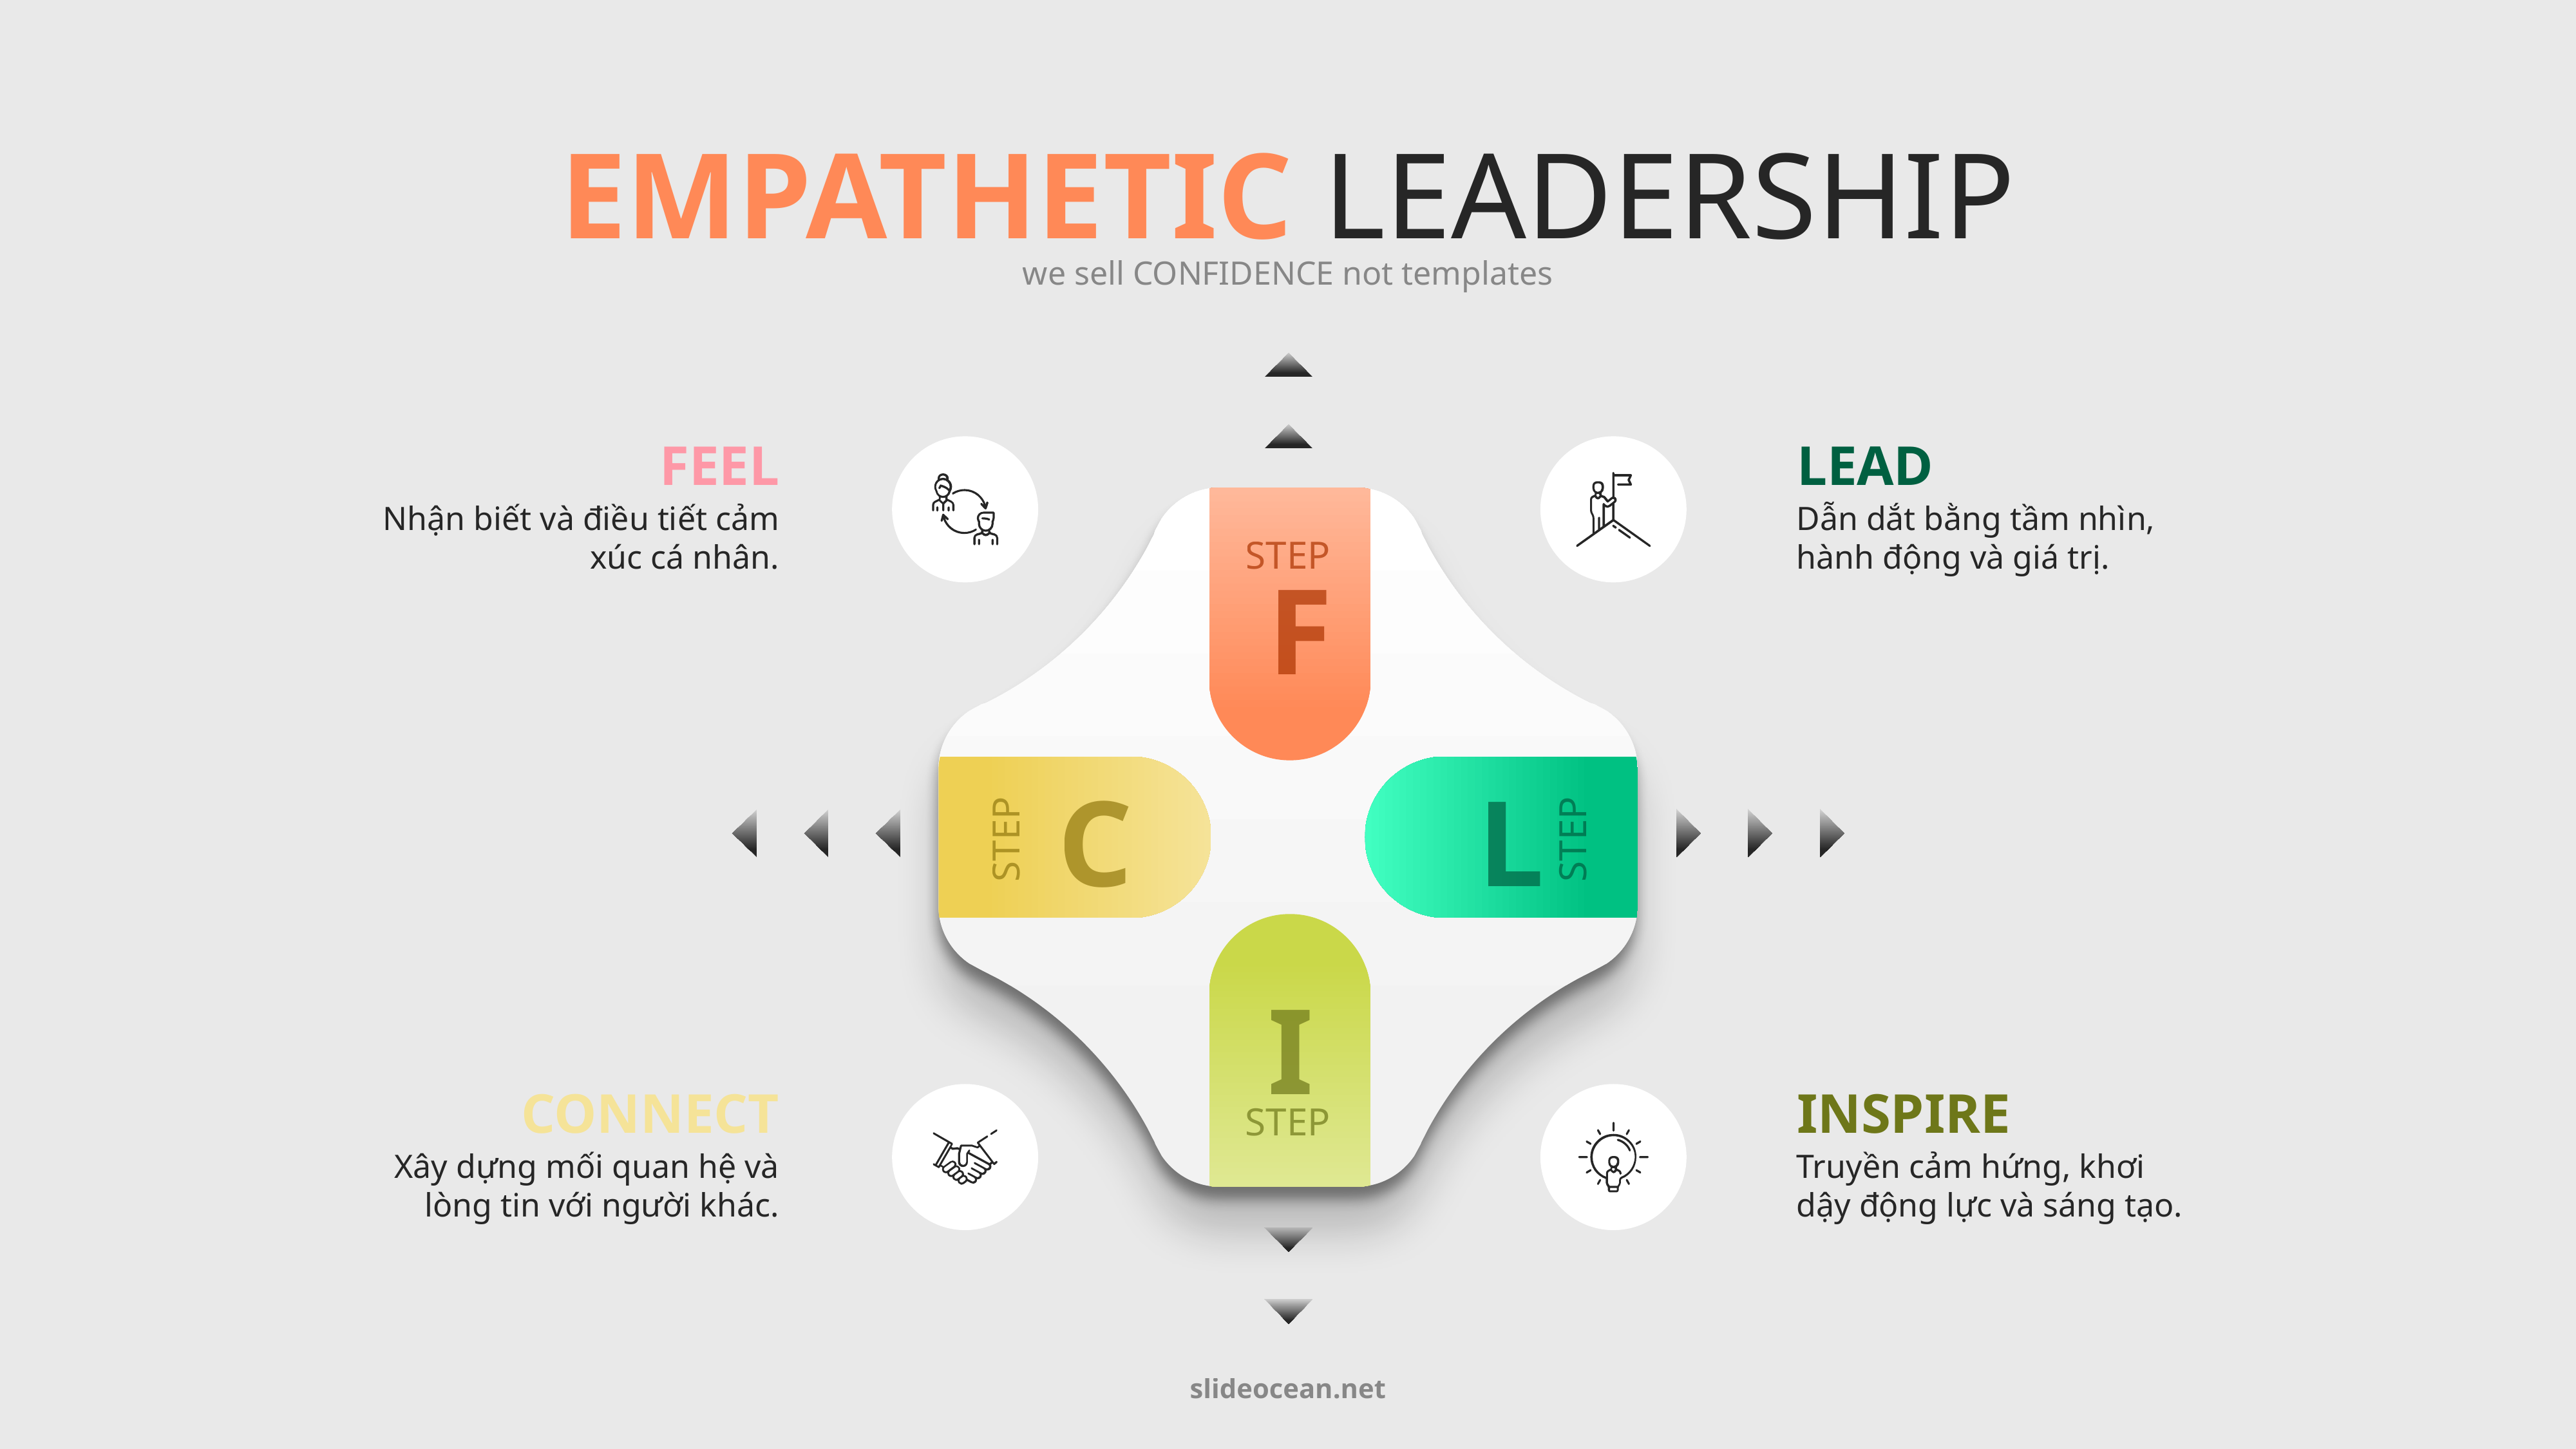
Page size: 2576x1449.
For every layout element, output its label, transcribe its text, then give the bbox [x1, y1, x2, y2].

text_box [1546, 1087, 1688, 1231]
text_box EMPATHETIC LEADERSHIP [551, 116, 2025, 267]
text_box Xây dựng mối quan hệ và lòng tin với người khác. [363, 1141, 789, 1228]
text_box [931, 473, 999, 546]
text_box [1264, 352, 1312, 487]
text_box [891, 435, 1036, 578]
text_box CONNECT [401, 1074, 789, 1149]
text_box INSPIRE [1787, 1074, 2172, 1149]
text_box we sell CONFIDENCE not templates [1013, 267, 1563, 296]
text_box [1542, 435, 1688, 580]
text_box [938, 858, 1638, 1188]
text_box FEEL [401, 426, 789, 501]
text_box LEAD [1787, 426, 2172, 501]
text_box Nhận biết và điều tiết cảm xúc cá nhân. [363, 493, 789, 580]
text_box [1575, 471, 1651, 547]
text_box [1578, 1121, 1649, 1193]
text_box [891, 1088, 1033, 1231]
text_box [1264, 1188, 1312, 1324]
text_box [732, 809, 1844, 858]
text_box Dẫn dắt bằng tầm nhìn, hành động và giá trị. [1787, 493, 2213, 580]
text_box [932, 1129, 998, 1186]
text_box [938, 487, 1638, 809]
text_box slideocean.net [1180, 1367, 1396, 1409]
text_box Truyền cảm hứng, khơi dậy động lực và sáng tạo. [1787, 1141, 2213, 1228]
